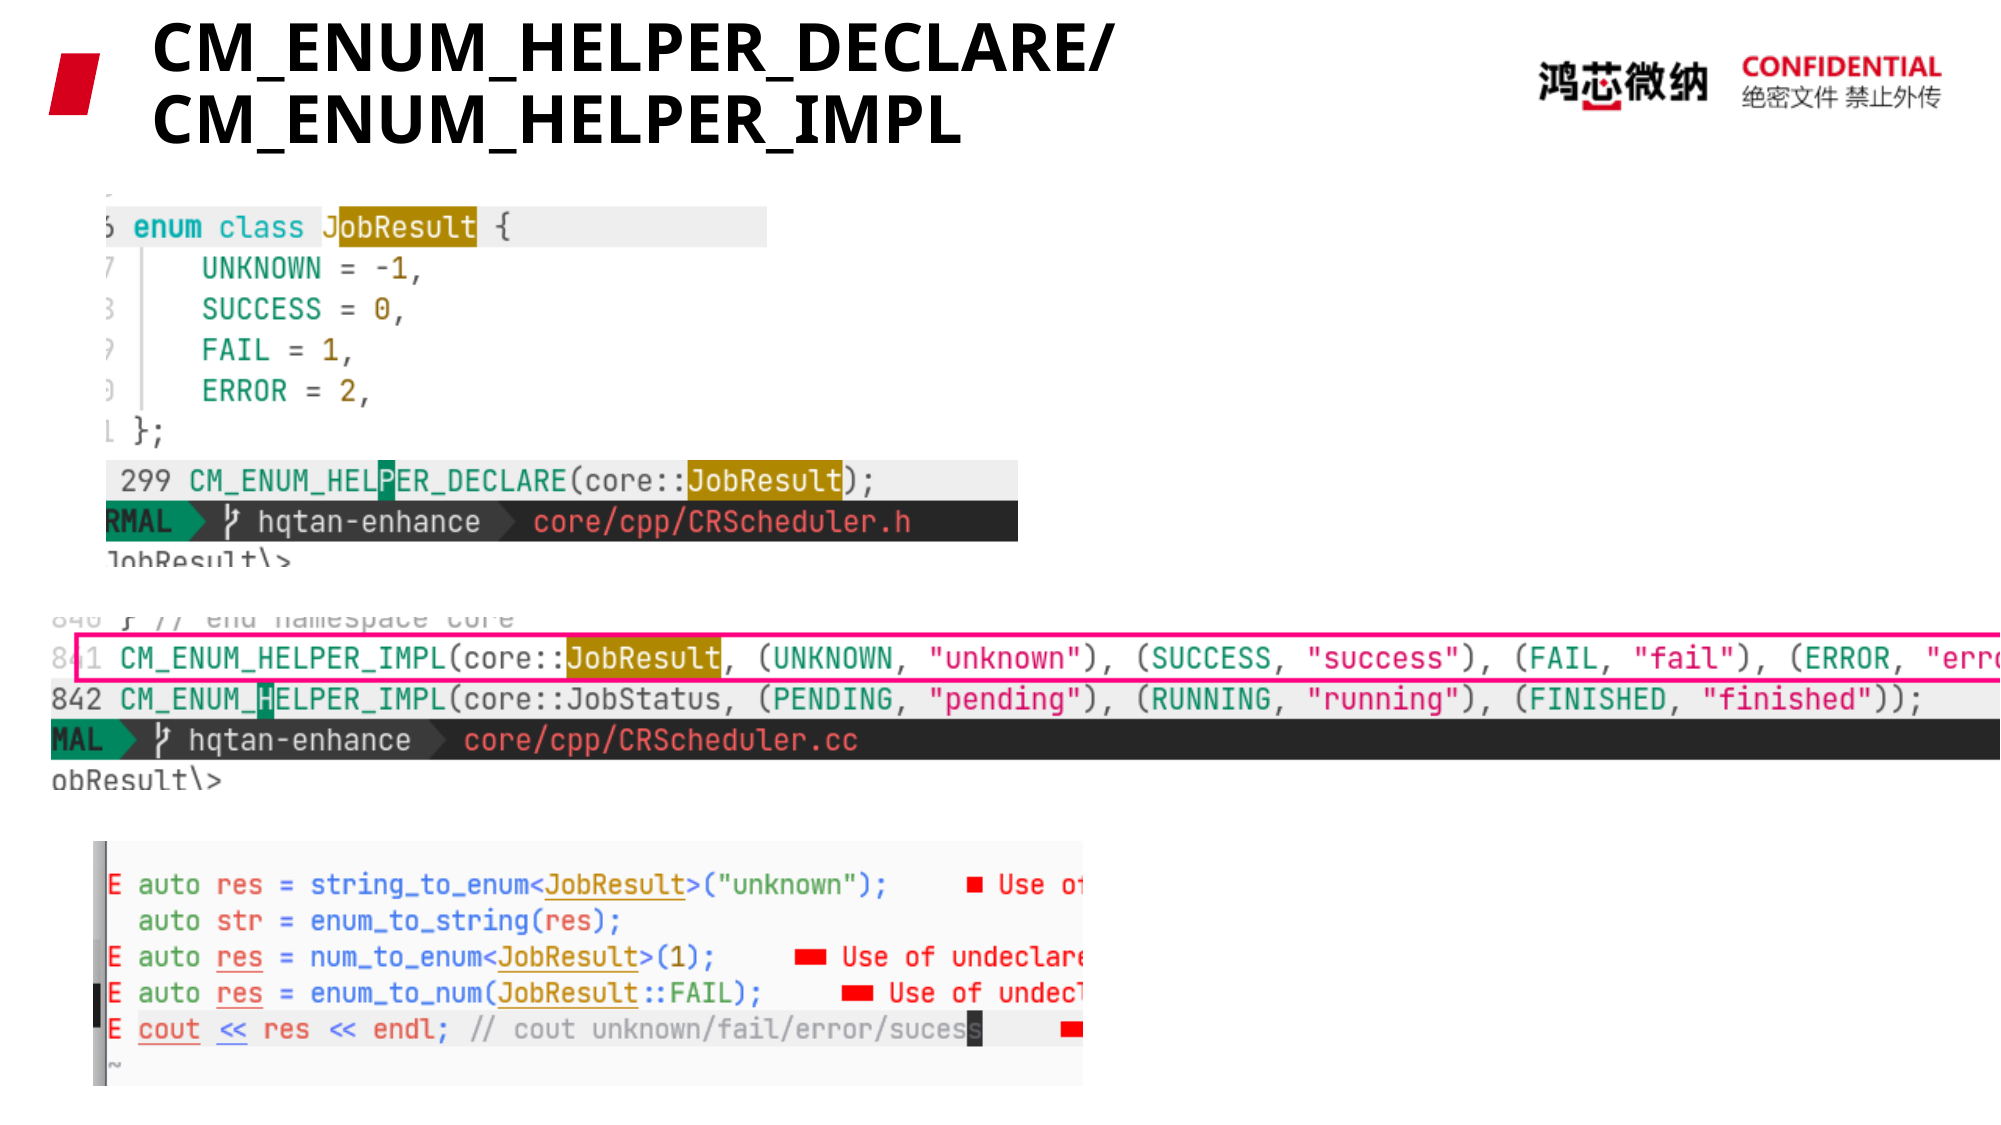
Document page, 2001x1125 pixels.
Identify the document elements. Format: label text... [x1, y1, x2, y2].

title CM_ENUM_HELPER_DECLARE/CM_ENUM_HELPER_IMPL [136, 0, 1862, 195]
picture [1265, 0, 1981, 288]
picture [106, 194, 1018, 567]
picture [50, 617, 2000, 790]
picture [93, 841, 1083, 1086]
